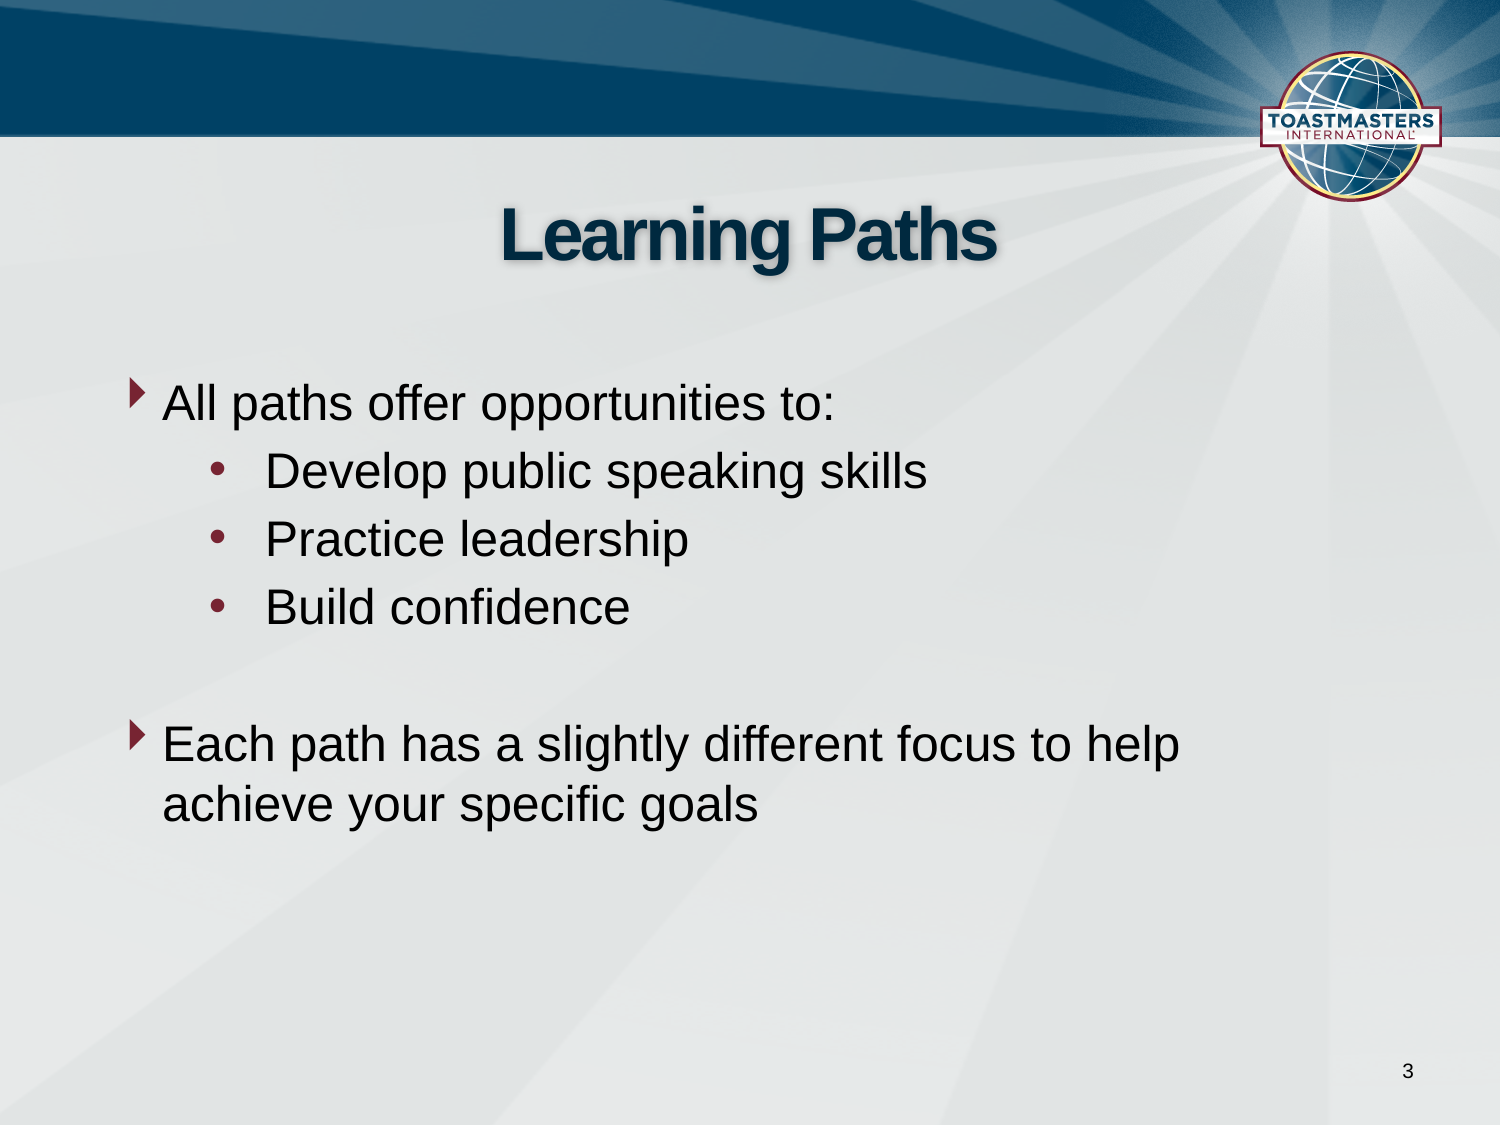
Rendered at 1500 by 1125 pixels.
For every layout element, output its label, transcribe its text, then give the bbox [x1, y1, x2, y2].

list All paths offer opportunities to: Develop public speaking skills Practice leadership Build confidence Each path has a slightly different focus to help achieve your specific goals [99, 362, 1376, 1001]
text_box 3 [1387, 1050, 1428, 1090]
picture [0, 0, 1500, 1125]
title Learning Paths [112, 149, 1388, 326]
